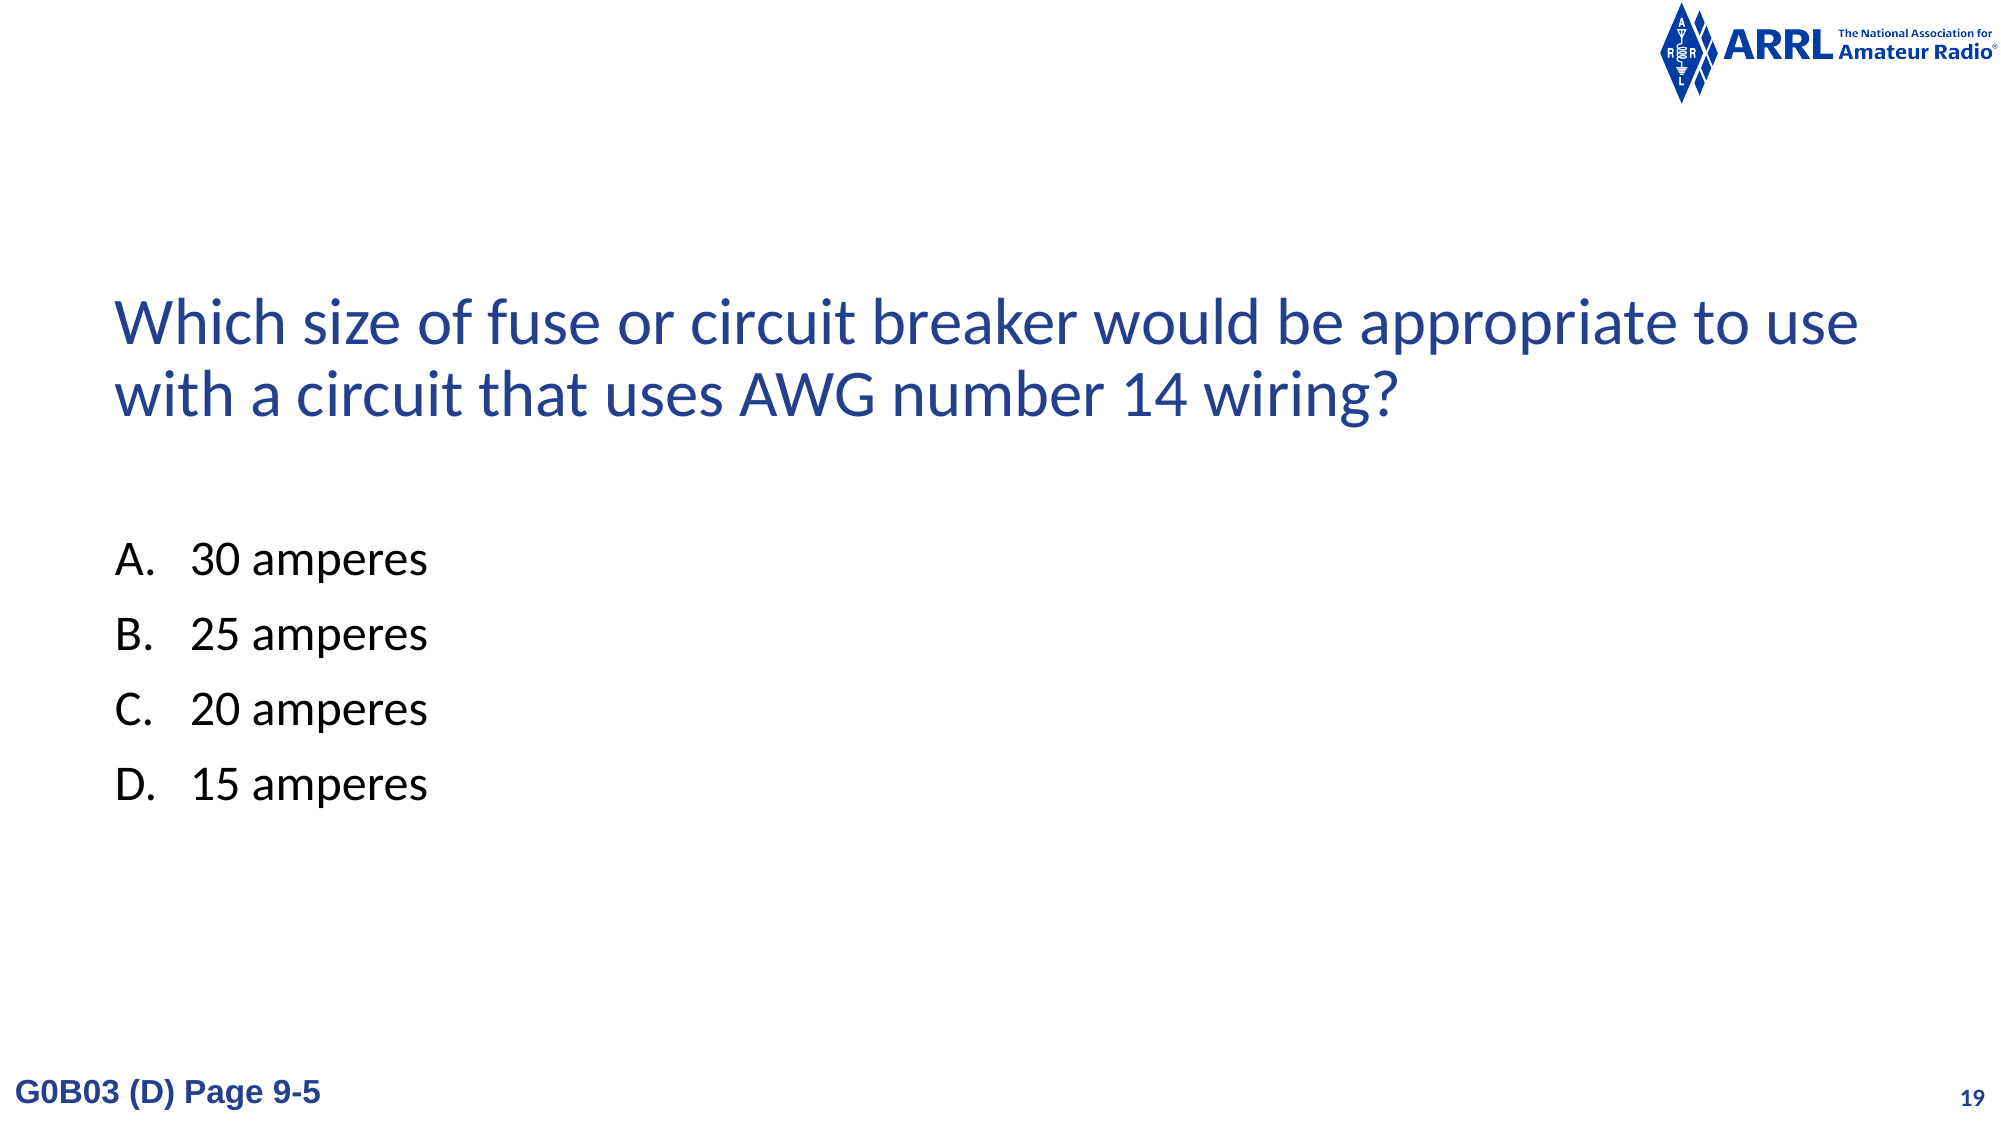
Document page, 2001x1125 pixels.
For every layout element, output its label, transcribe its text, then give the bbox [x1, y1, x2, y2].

title Which size of fuse or circuit breaker would be appropriate to use with a circuit that uses AWG number 14 wiring? [99, 249, 1900, 468]
list 30 amperes 25 amperes 20 amperes 15 amperes [99, 525, 1900, 1005]
picture [1658, 0, 1999, 106]
text_box G0B03 (D) Page 9-5 [0, 1062, 1313, 1118]
text_box 19 [1875, 1074, 2000, 1120]
